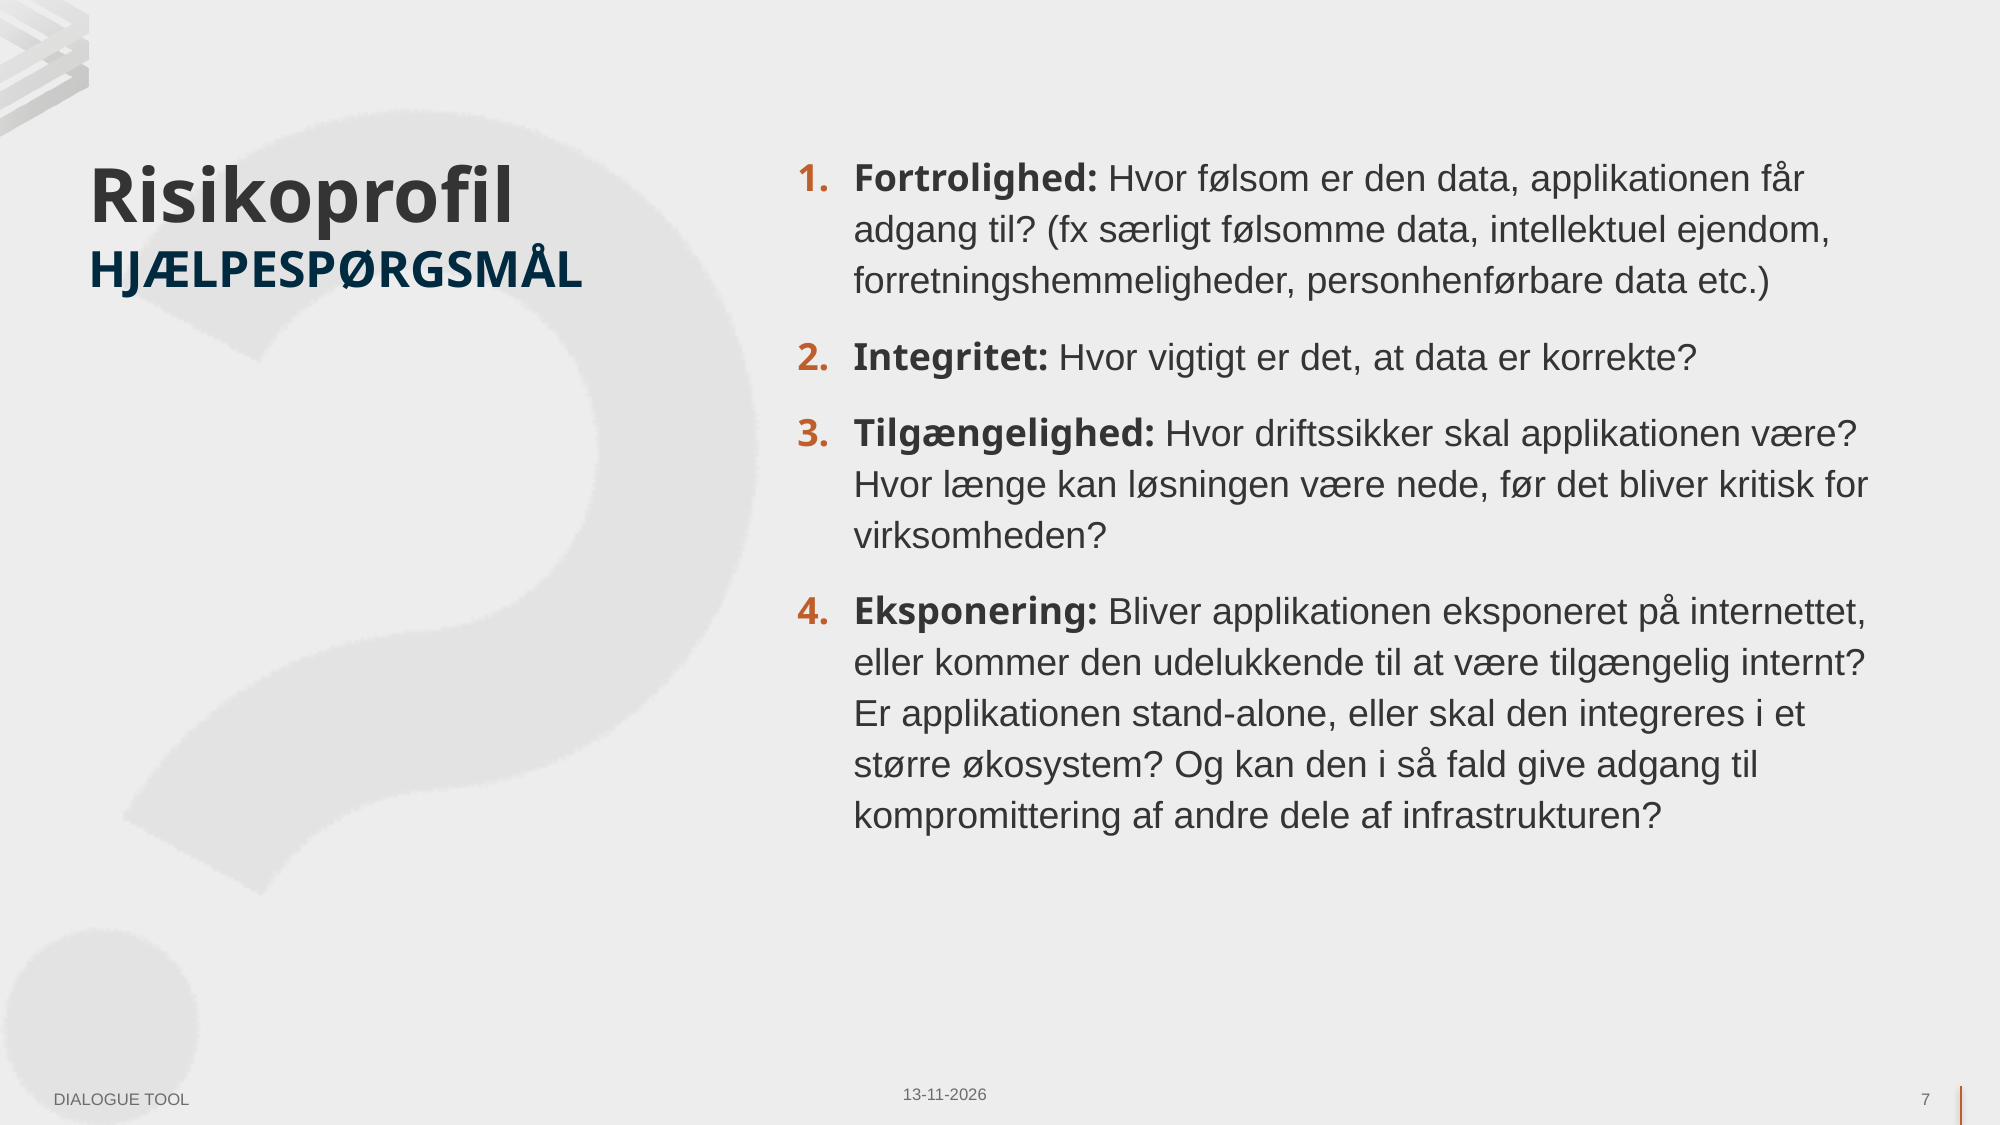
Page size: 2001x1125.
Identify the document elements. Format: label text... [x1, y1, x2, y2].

list Fortrolighed: Hvor følsom er den data, applikationen får adgang til? (fx særligt følsomme data, intellektuel ejendom, forretningshemmeligheder, personhenførbare data etc.) Integritet: Hvor vigtigt er det, at data er korrekte? Tilgængelighed: Hvor driftssikker skal applikationen være? Hvor længe kan løsningen være nede, før det bliver kritisk for virksomheden? Eksponering: Bliver applikationen eksponeret på internettet, eller kommer den udelukkende til at være tilgængelig internt? Er applikationen stand-alone, eller skal den integreres i et større økosystem? Og kan den i så fald give adgang til kompromittering af andre dele af infrastrukturen? [797, 147, 1912, 1002]
picture [0, 0, 844, 1125]
slide_number 7 [1852, 1081, 1946, 1112]
footer DIALOGUE TOOL [38, 1081, 326, 1112]
title Risikoprofil hjælpespørgsmål [88, 147, 734, 300]
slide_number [738, 1076, 1152, 1112]
